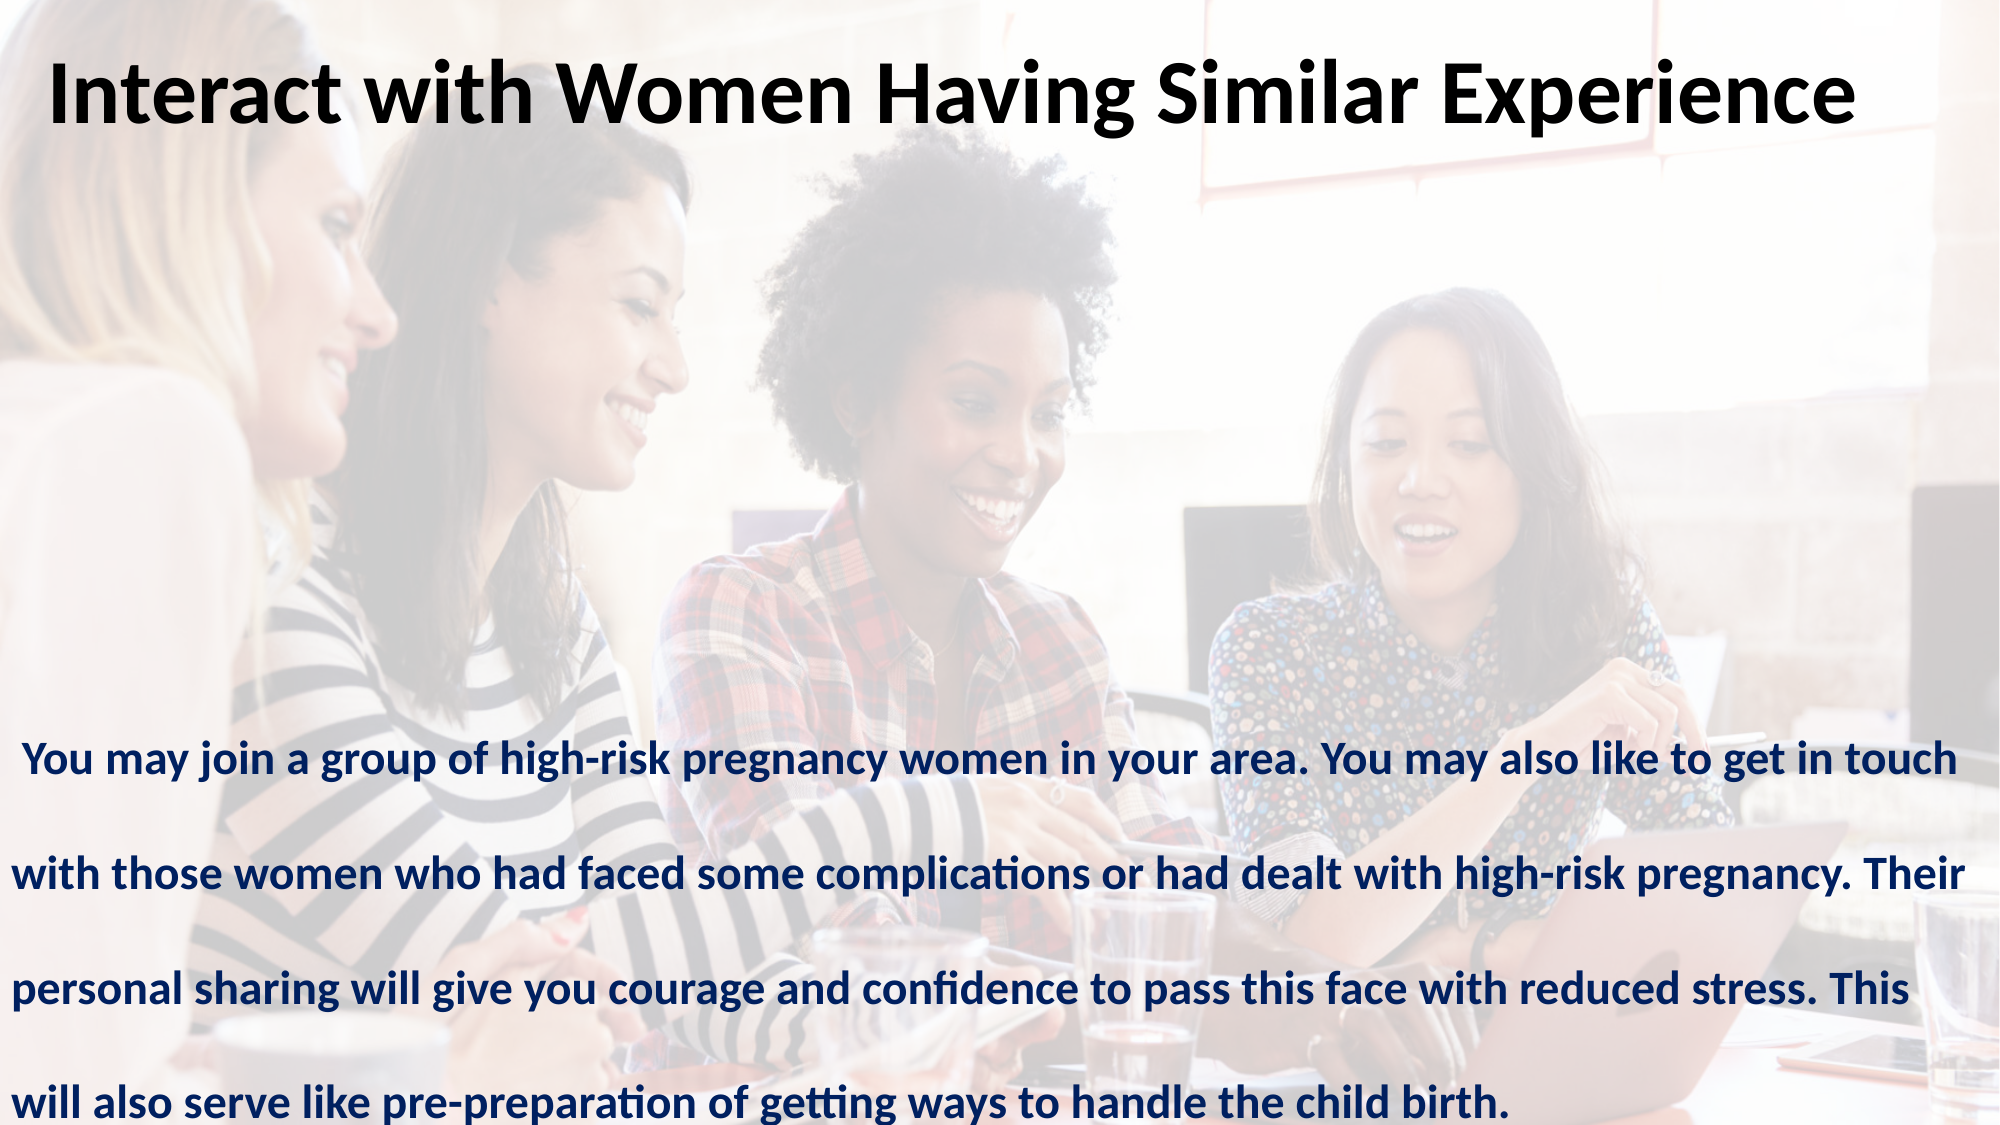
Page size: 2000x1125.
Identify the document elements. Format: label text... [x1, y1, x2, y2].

text_box Interact with Women Having Similar Experience [32, 24, 1875, 150]
text_box You may join a group of high-risk pregnancy women in your area. You may also like to get in touch with those women who had faced some complications or had dealt with high-risk pregnancy. Their personal sharing will give you courage and confidence to pass this face with reduced stress. This will also serve like pre-preparation of getting ways to handle the child birth. [0, 661, 1996, 1125]
